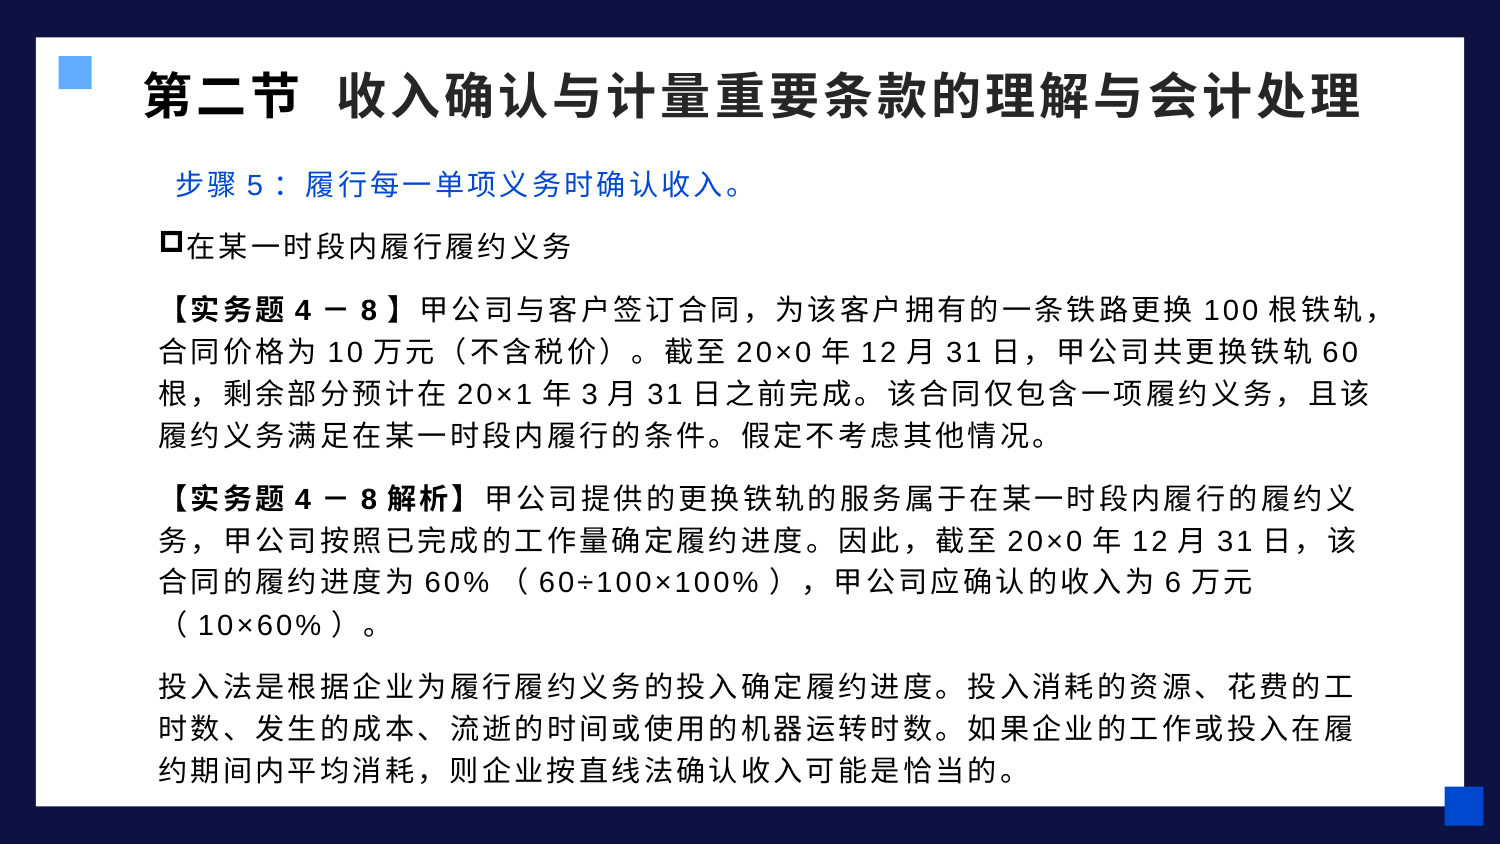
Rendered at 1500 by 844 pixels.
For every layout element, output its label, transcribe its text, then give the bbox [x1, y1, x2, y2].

text_box 第二节 收入确认与计量重要条款的理解与会计处理 [99, 43, 1400, 133]
list 步骤5：履行每一单项义务时确认收入。 在某一时段内履行履约义务 【实务题4－8】甲公司与客户签订合同，为该客户拥有的一条铁路更换100根铁轨，合同价格为10万元（不含税价）。截至20×0年12月31日，甲公司共更换铁轨60根，剩余部分预计在20×1年3月31日之前完成。该合同仅包含一项履约义务，且该履约义务满足在某一时段内履行的条件。假定不考虑其他情况。 【实务题4－8解析】甲公司提供的更换铁轨的服务属于在某一时段内履行的履约义务，甲公司按照已完成的工作量确定履约进度。因此，截至20×0年12月31日，该合同的履约进度为60%（60÷100×100%），甲公司应确认的收入为6万元（10×60%）。 投入法是根据企业为履行履约义务的投入确定履约进度。投入消耗的资源、花费的工时数、发生的成本、流逝的时间或使用的机器运转时数。如果企业的工作或投入在履约期间内平均消耗，则企业按直线法确认收入可能是恰当的。 [141, 158, 1389, 584]
